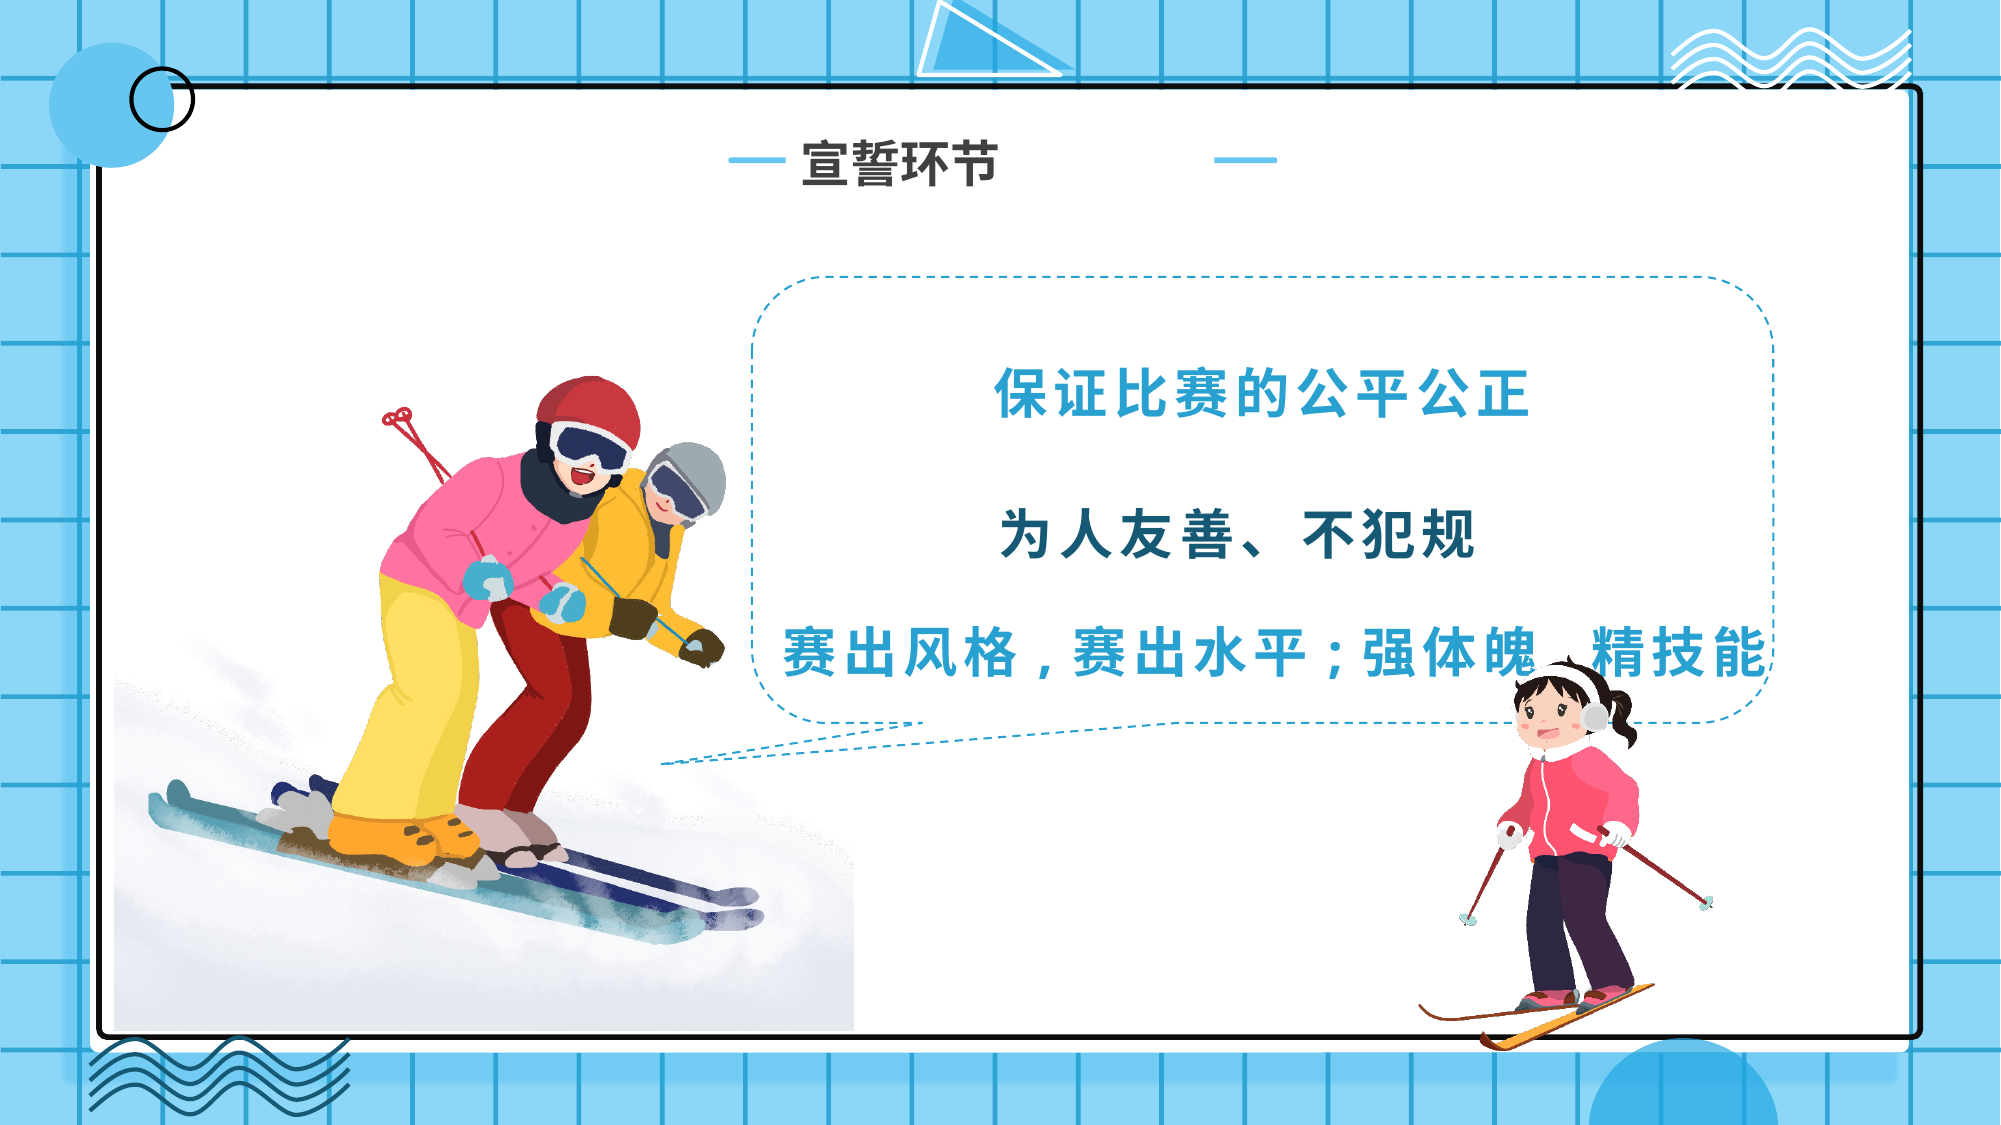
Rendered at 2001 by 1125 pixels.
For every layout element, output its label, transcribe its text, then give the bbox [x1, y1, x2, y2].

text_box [728, 125, 1278, 202]
picture [1344, 641, 1780, 1077]
text_box 赛出风格,赛出水平;强体魄,精技能 [859, 560, 1800, 691]
text_box [859, 432, 1776, 560]
text_box 为人友善、不犯规 [868, 442, 1608, 560]
text_box [781, 274, 1755, 302]
text_box [859, 691, 1339, 751]
text_box 保证比赛的公平公正 [859, 302, 1788, 432]
picture [113, 290, 854, 1031]
